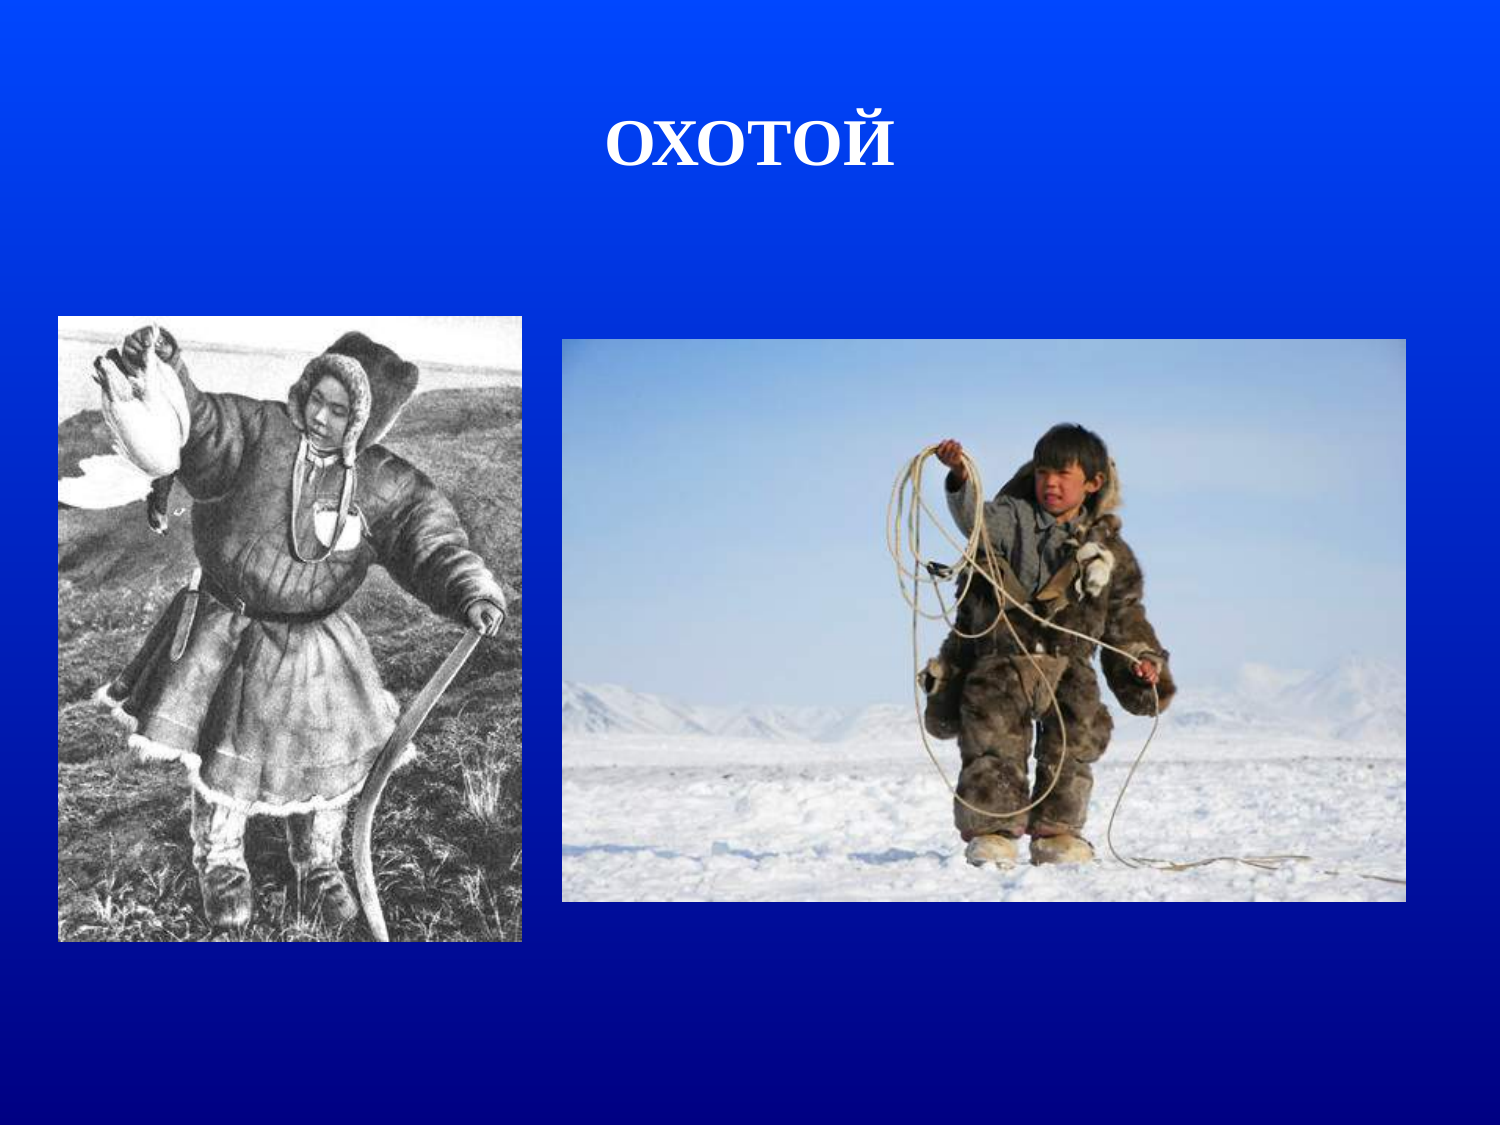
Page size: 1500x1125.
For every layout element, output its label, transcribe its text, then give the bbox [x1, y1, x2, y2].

picture [58, 316, 522, 942]
picture [562, 339, 1407, 902]
title ОХОТОЙ [75, 45, 1425, 233]
